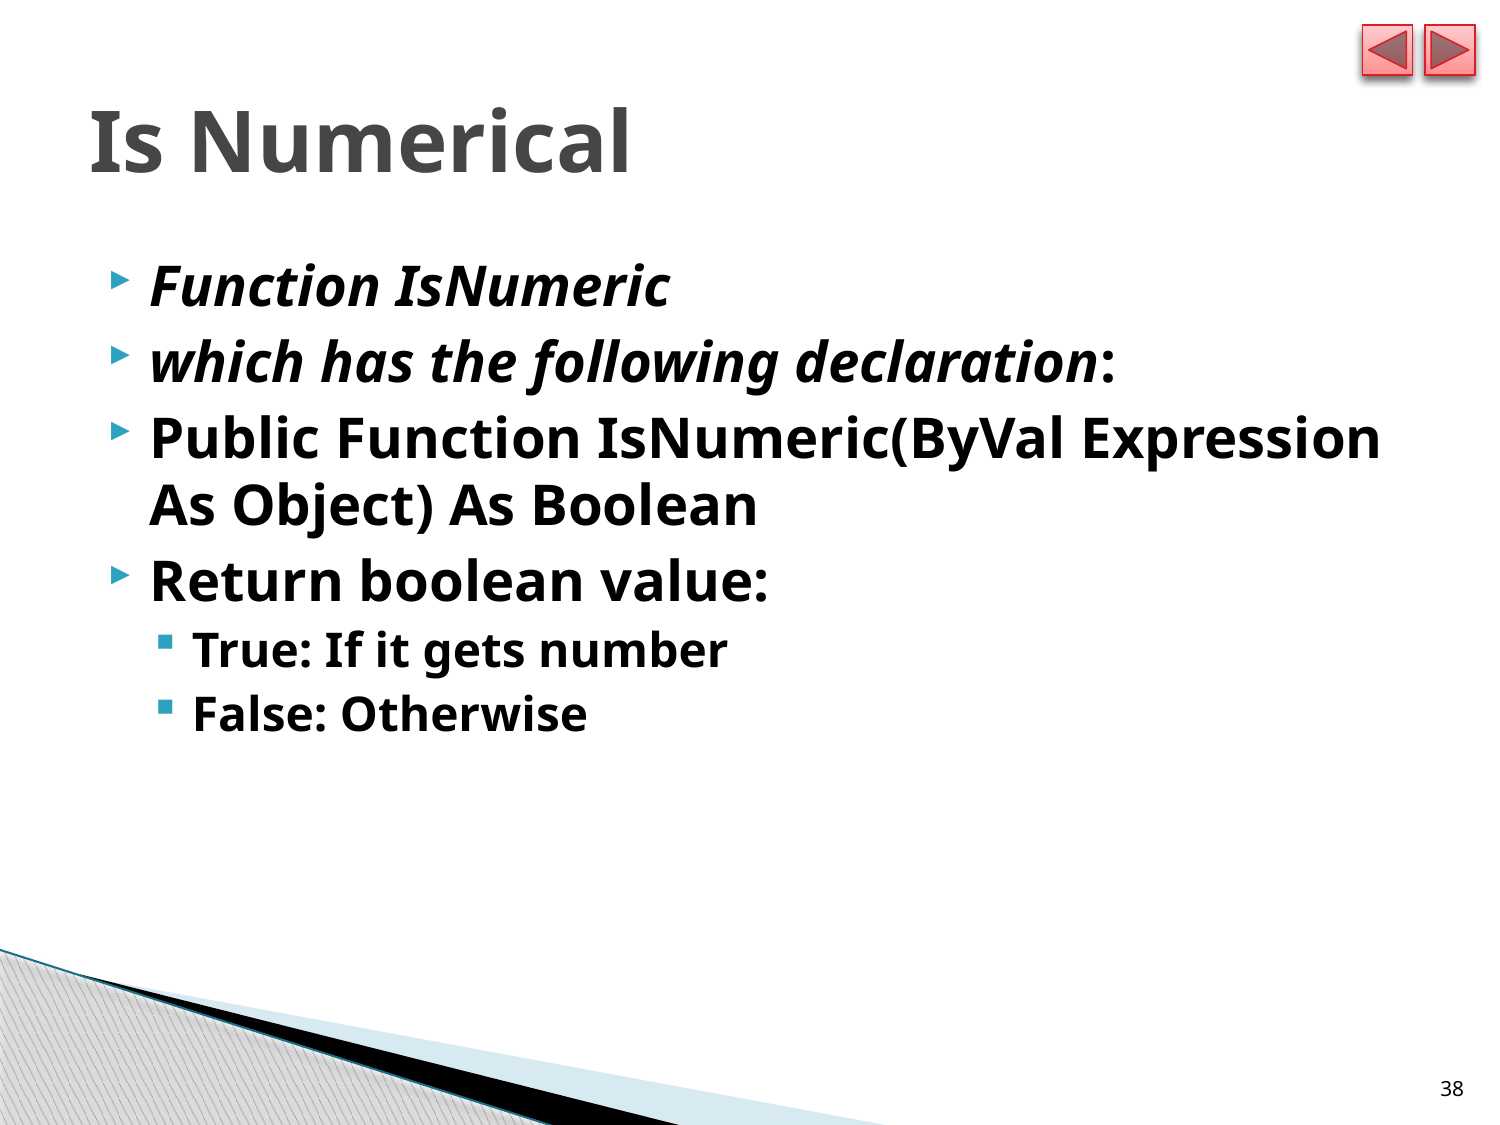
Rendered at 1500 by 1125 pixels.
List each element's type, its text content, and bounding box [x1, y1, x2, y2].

slide_number 38 [1418, 1051, 1479, 1112]
list Function IsNumeric which has the following declaration: Public Function IsNumeric(ByVal Expression As Object) As Boolean Return boolean value: True: If it gets number False: Otherwise [74, 242, 1426, 986]
title Is Numerical [75, 45, 1425, 233]
